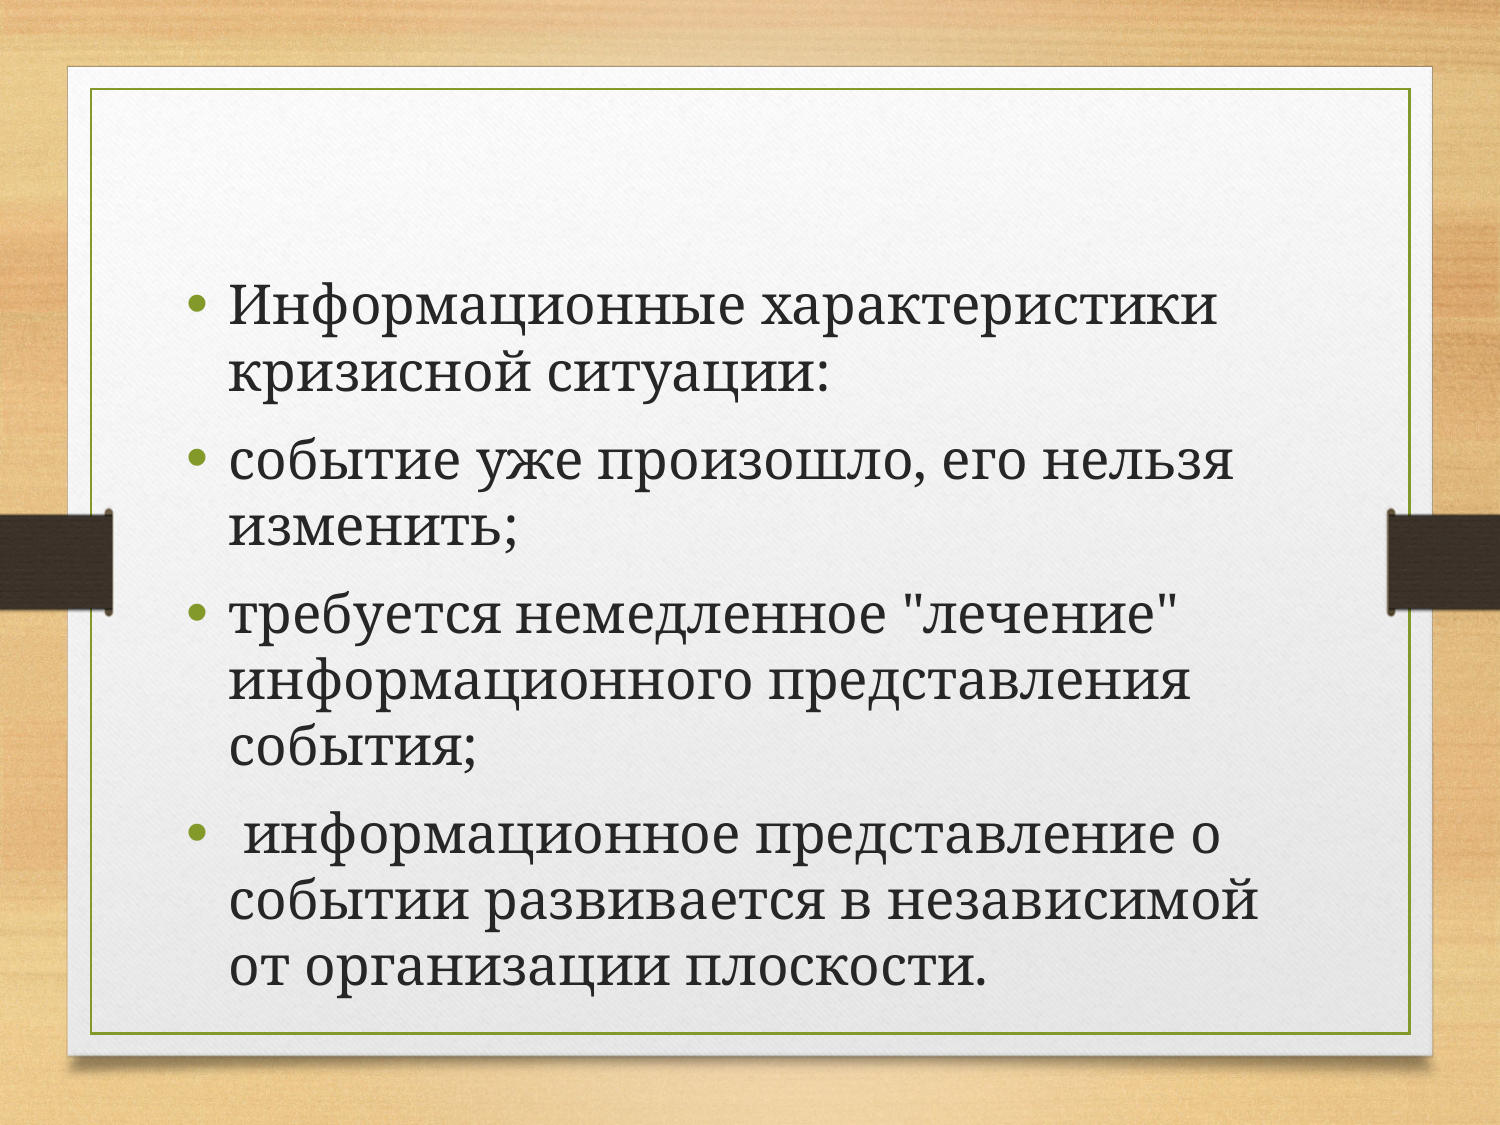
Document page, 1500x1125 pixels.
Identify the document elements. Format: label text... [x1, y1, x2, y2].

list Информационные характеристики кризисной ситуации: событие уже произошло, его нельзя изменить; требуется немедленное "лечение" информационного представления события; информационное представление о событии развивается в независимой от организации плоскости. [171, 262, 1350, 1006]
picture [0, 0, 1500, 1125]
